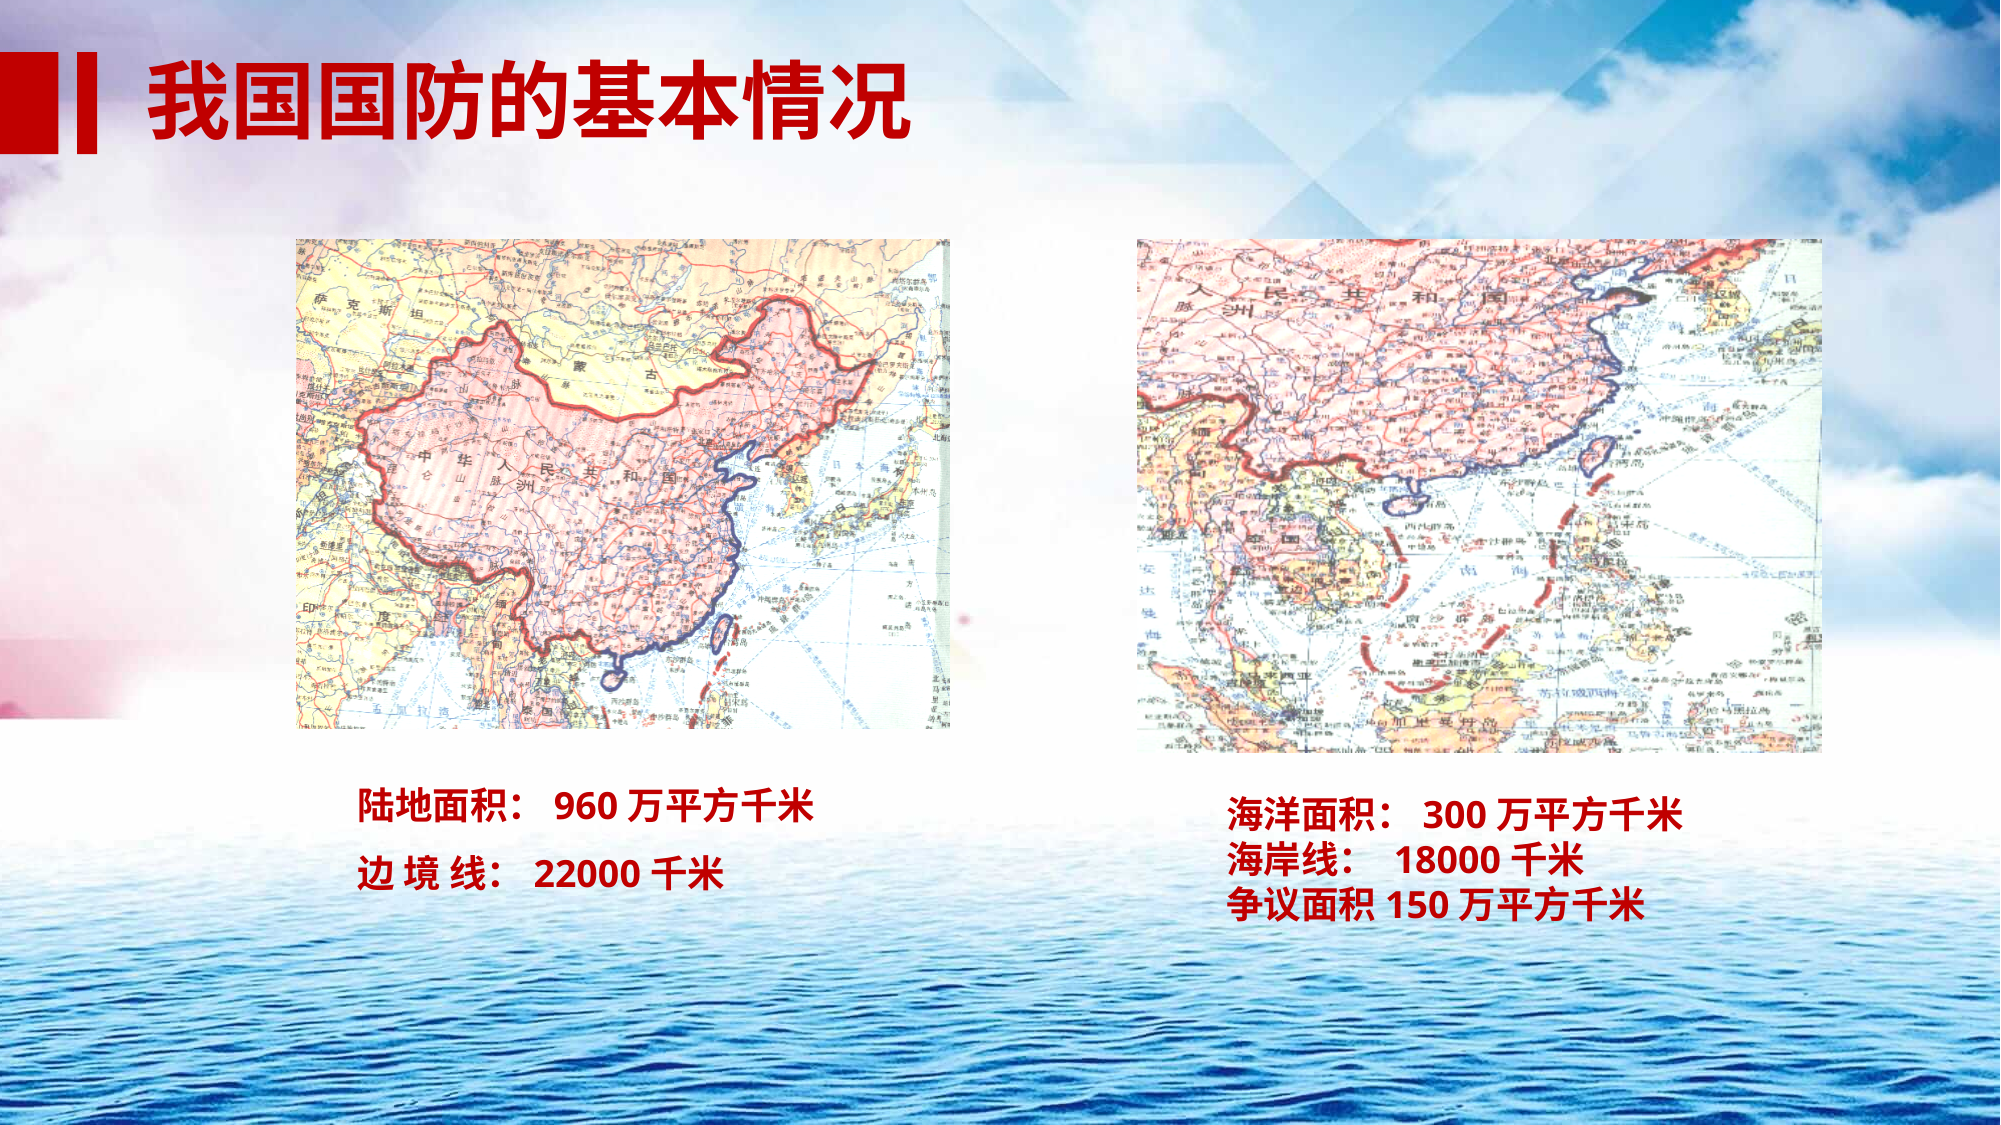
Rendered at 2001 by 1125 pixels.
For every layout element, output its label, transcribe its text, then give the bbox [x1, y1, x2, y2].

text_box 海洋面积：300万平方千米 海岸线： 18000千米 争议面积150万平方千米 [1211, 783, 1786, 934]
text_box [0, 49, 61, 157]
text_box 陆地面积：960万平方千米 边 境 线：22000千米 [342, 752, 904, 903]
text_box 我国国防的基本情况 [130, 52, 984, 240]
text_box [74, 49, 100, 157]
picture [0, 0, 2000, 1125]
